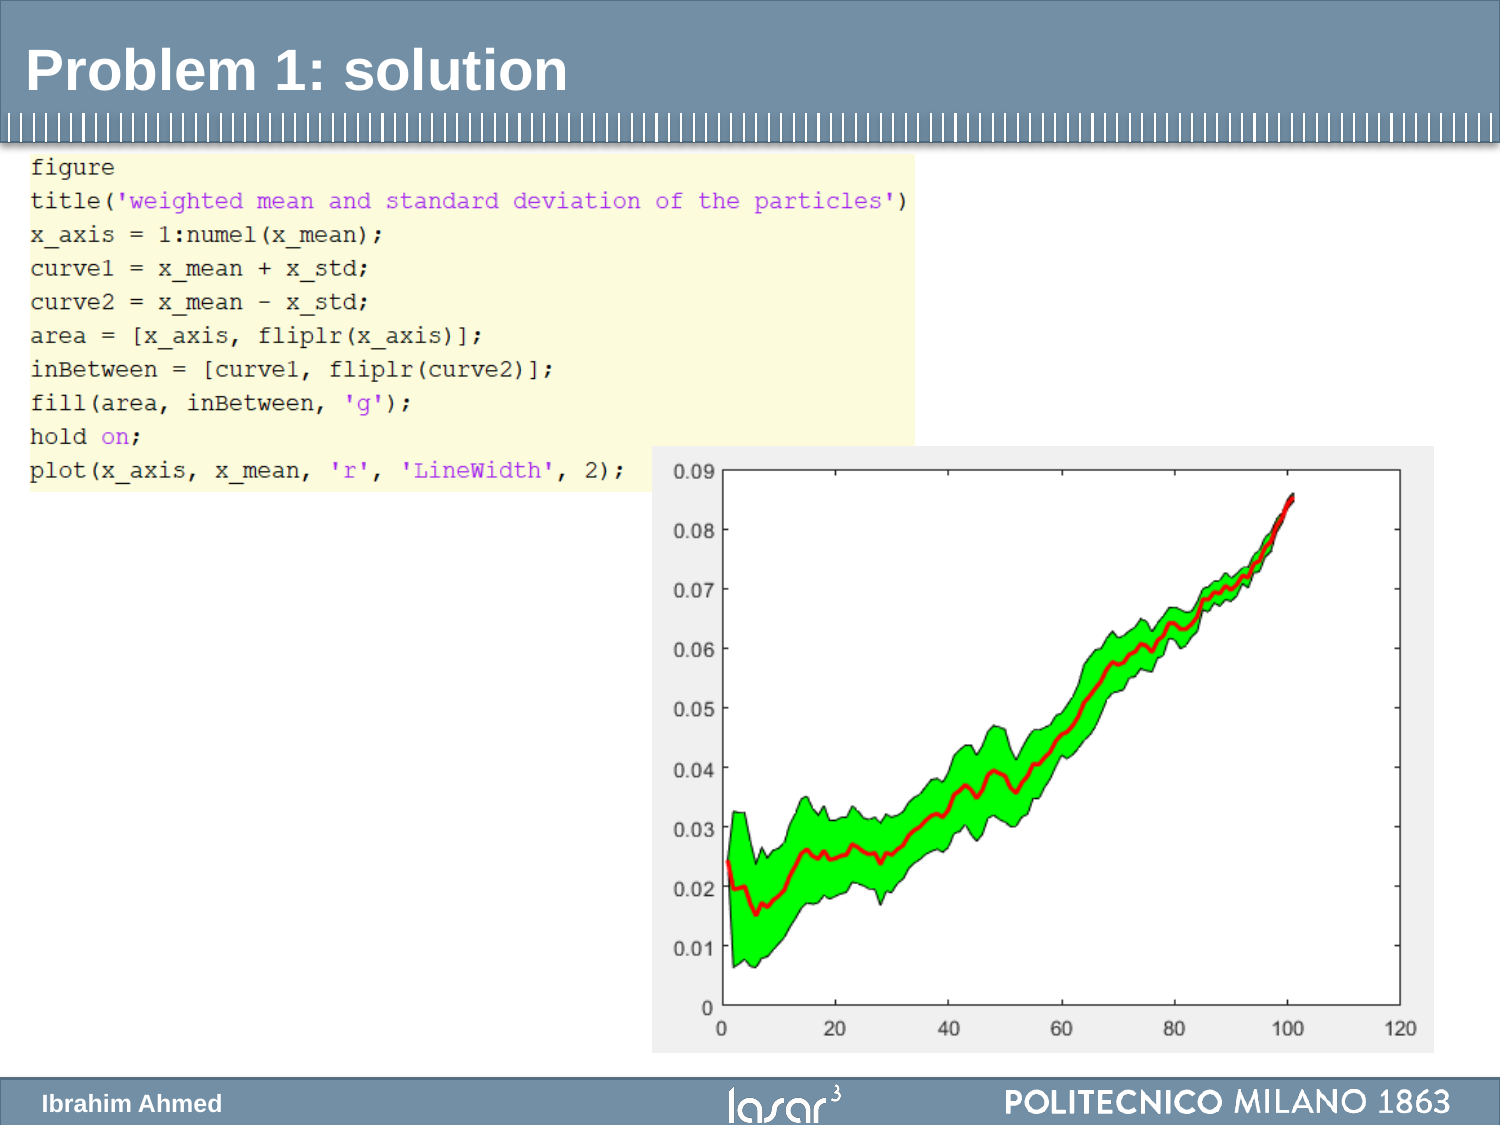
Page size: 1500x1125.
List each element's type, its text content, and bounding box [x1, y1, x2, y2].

picture [0, 1074, 1500, 1125]
picture [25, 154, 1434, 1053]
title Problem 1: solution [25, 0, 1434, 143]
picture [729, 1084, 841, 1123]
